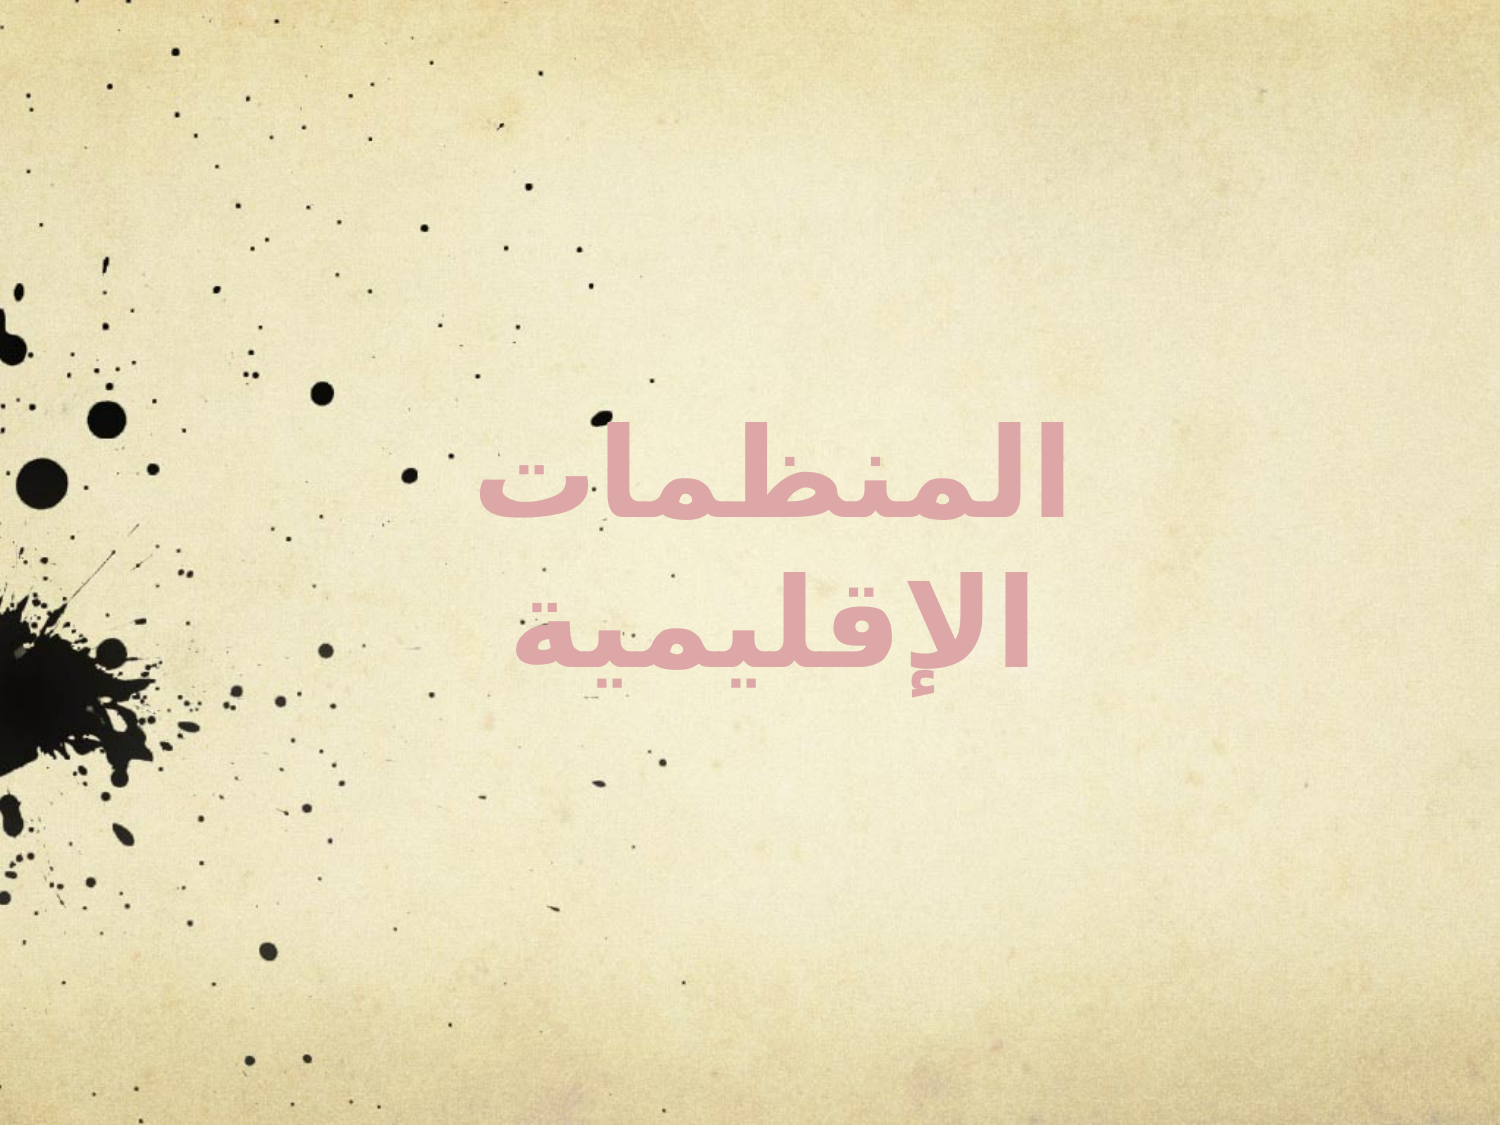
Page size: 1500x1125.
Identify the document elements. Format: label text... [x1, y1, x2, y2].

picture [0, 0, 1500, 1125]
text_box المنظمات الإقليمية [265, 385, 1282, 701]
